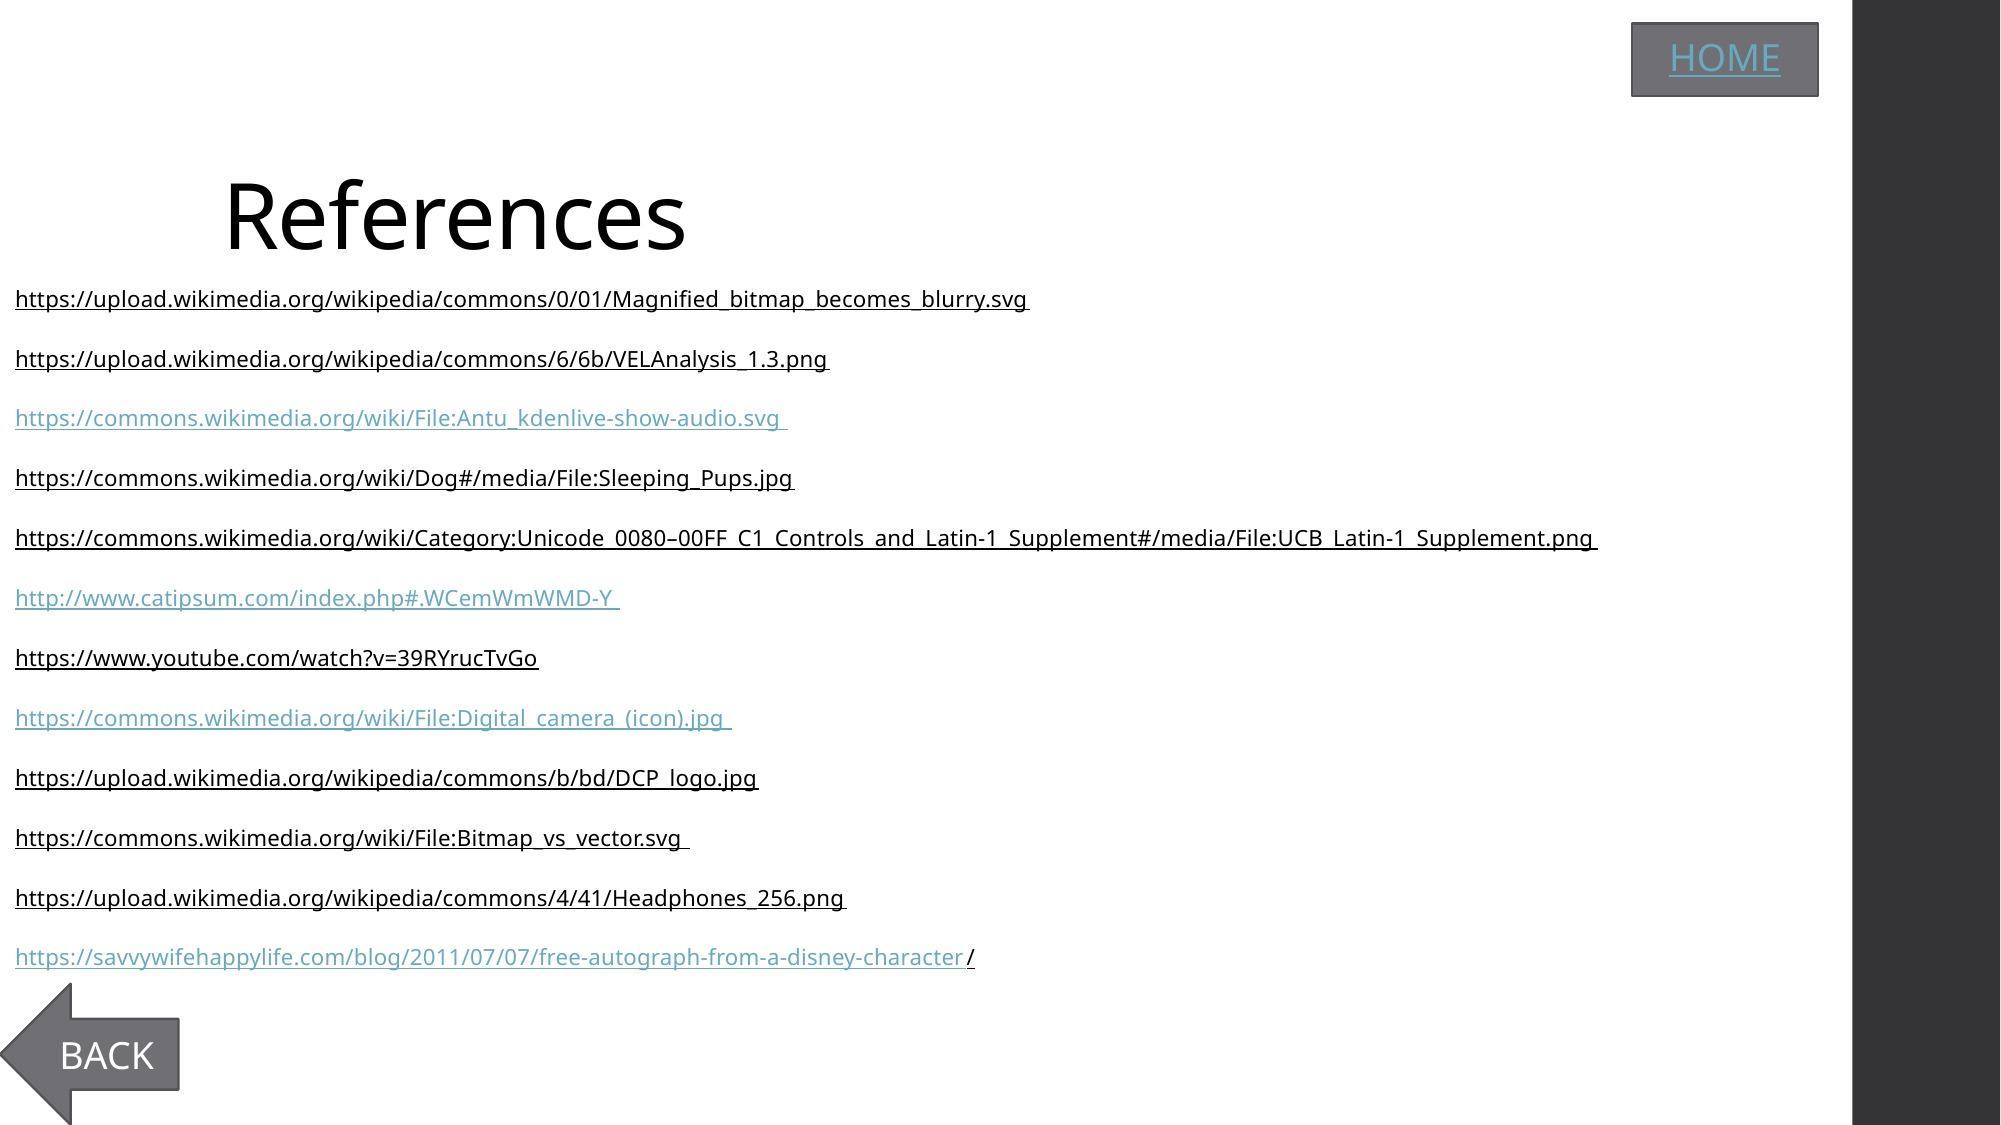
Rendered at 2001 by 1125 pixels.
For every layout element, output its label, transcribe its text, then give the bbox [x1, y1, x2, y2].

list https://upload.wikimedia.org/wikipedia/commons/0/01/Magnified_bitmap_becomes_blurry.svg https://upload.wikimedia.org/wikipedia/commons/6/6b/VELAnalysis_1.3.png https://commons.wikimedia.org/wiki/File:Antu_kdenlive-show-audio.svg https://commons.wikimedia.org/wiki/Dog#/media/File:Sleeping_Pups.jpg https://commons.wikimedia.org/wiki/Category:Unicode_0080–00FF_C1_Controls_and_Latin-1_Supplement#/media/File:UCB_Latin-1_Supplement.png http://www.catipsum.com/index.php#.WCemWmWMD-Y https://www.youtube.com/watch?v=39RYrucTvGo https://commons.wikimedia.org/wiki/File:Digital_camera_(icon).jpg https://upload.wikimedia.org/wikipedia/commons/b/bd/DCP_logo.jpg https://commons.wikimedia.org/wiki/File:Bitmap_vs_vector.svg https://upload.wikimedia.org/wikipedia/commons/4/41/Headphones_256.png https://savvywifehappylife.com/blog/2011/07/07/free-autograph-from-a-disney-character/ [0, 277, 1835, 984]
text_box BACK [0, 982, 180, 1125]
title References [206, 60, 1797, 277]
text_box HOME [1631, 22, 1819, 97]
